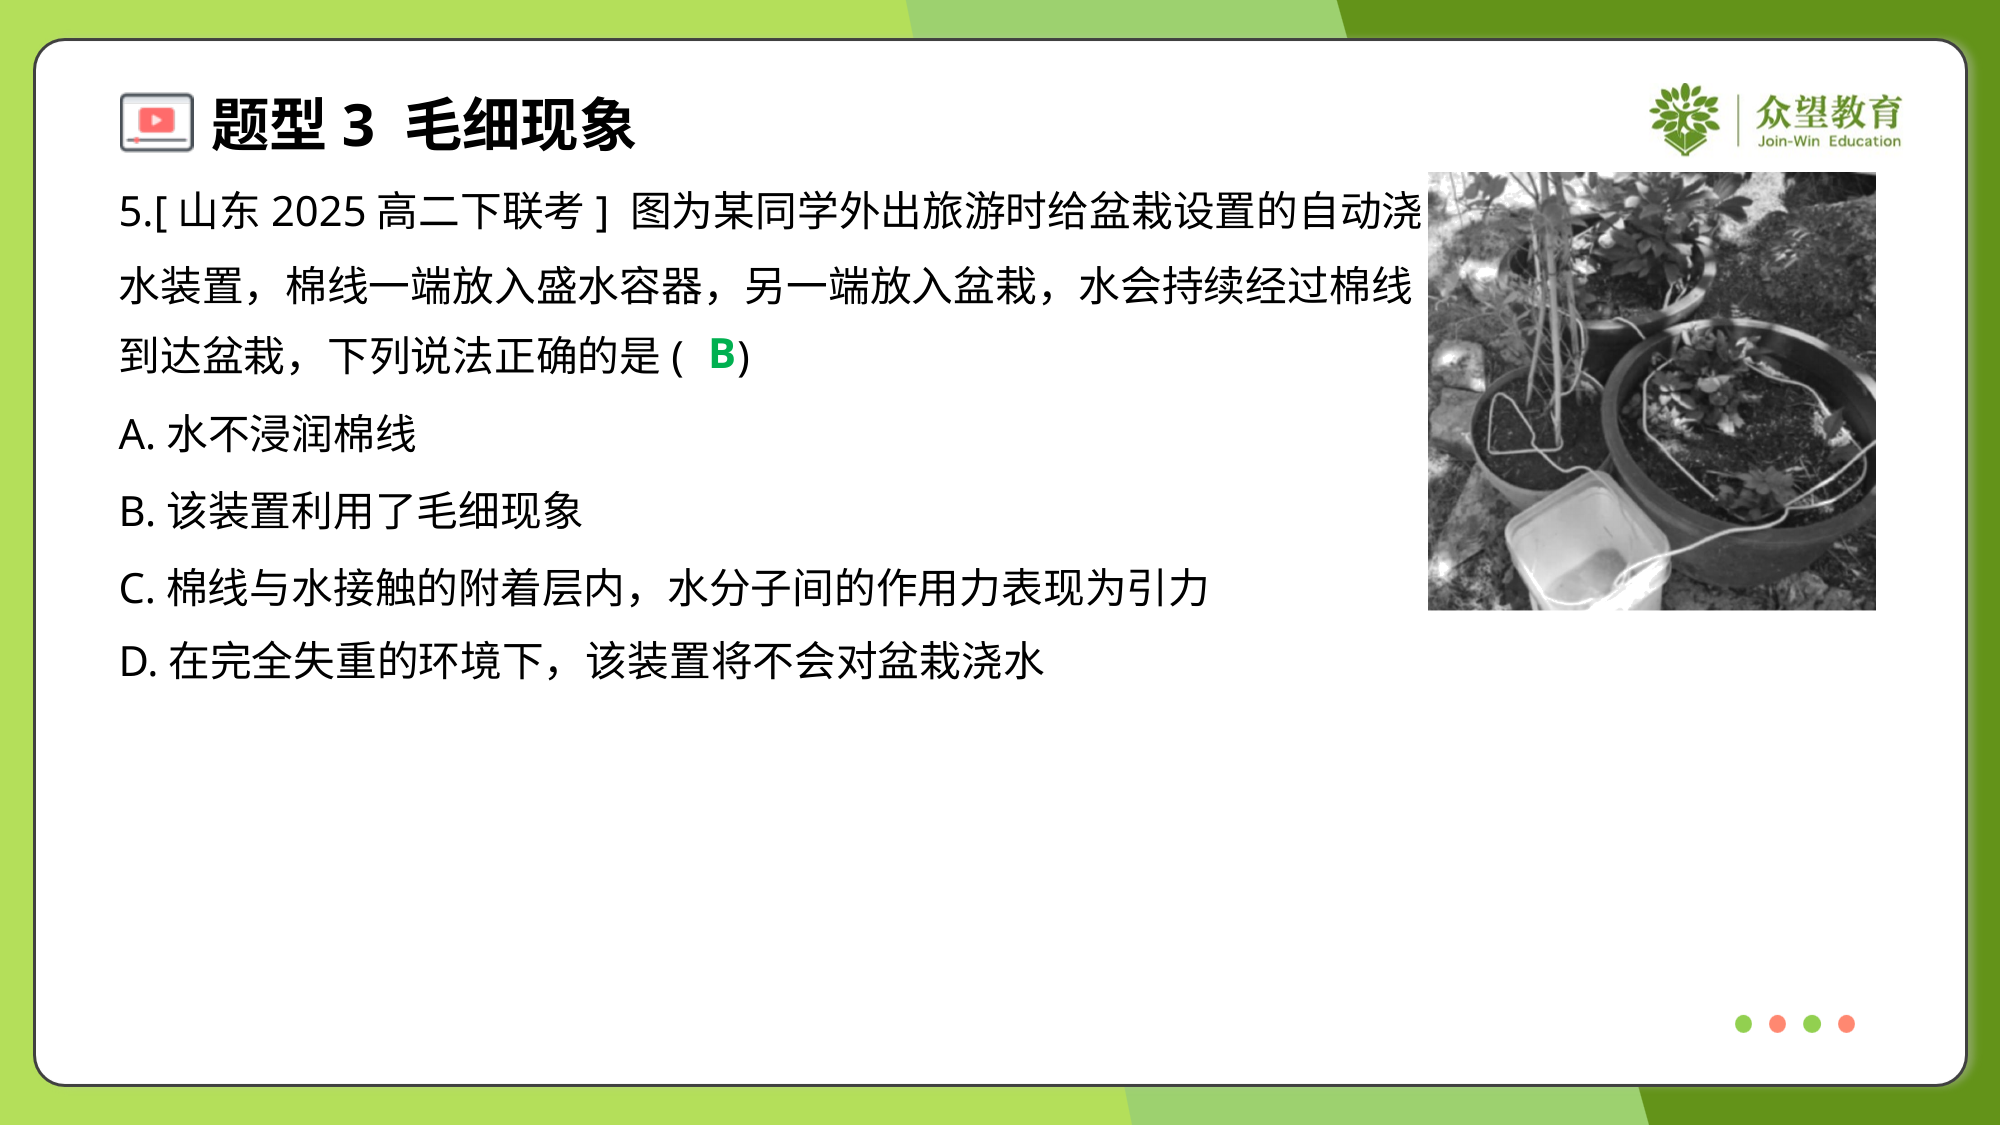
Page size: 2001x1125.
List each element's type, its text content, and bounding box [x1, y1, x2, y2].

text_box B [692, 306, 752, 371]
picture [0, 0, 2000, 1125]
text_box A.水不浸润棉线 B.该装置利用了毛细现象 C.棉线与水接触的附着层内，水分子间的作用力表现为引力 D.在完全失重的环境下，该装置将不会对盆栽浇水 [118, 382, 1413, 678]
text_box 5.[山东2025高二下联考] 图为某同学外出旅游时给盆栽设置的自动浇 水装置，棉线一端放入盛水容器，另一端放入盆栽，水会持续经过棉线 到达盆栽，下列说法正确的是( ) [118, 159, 1413, 373]
